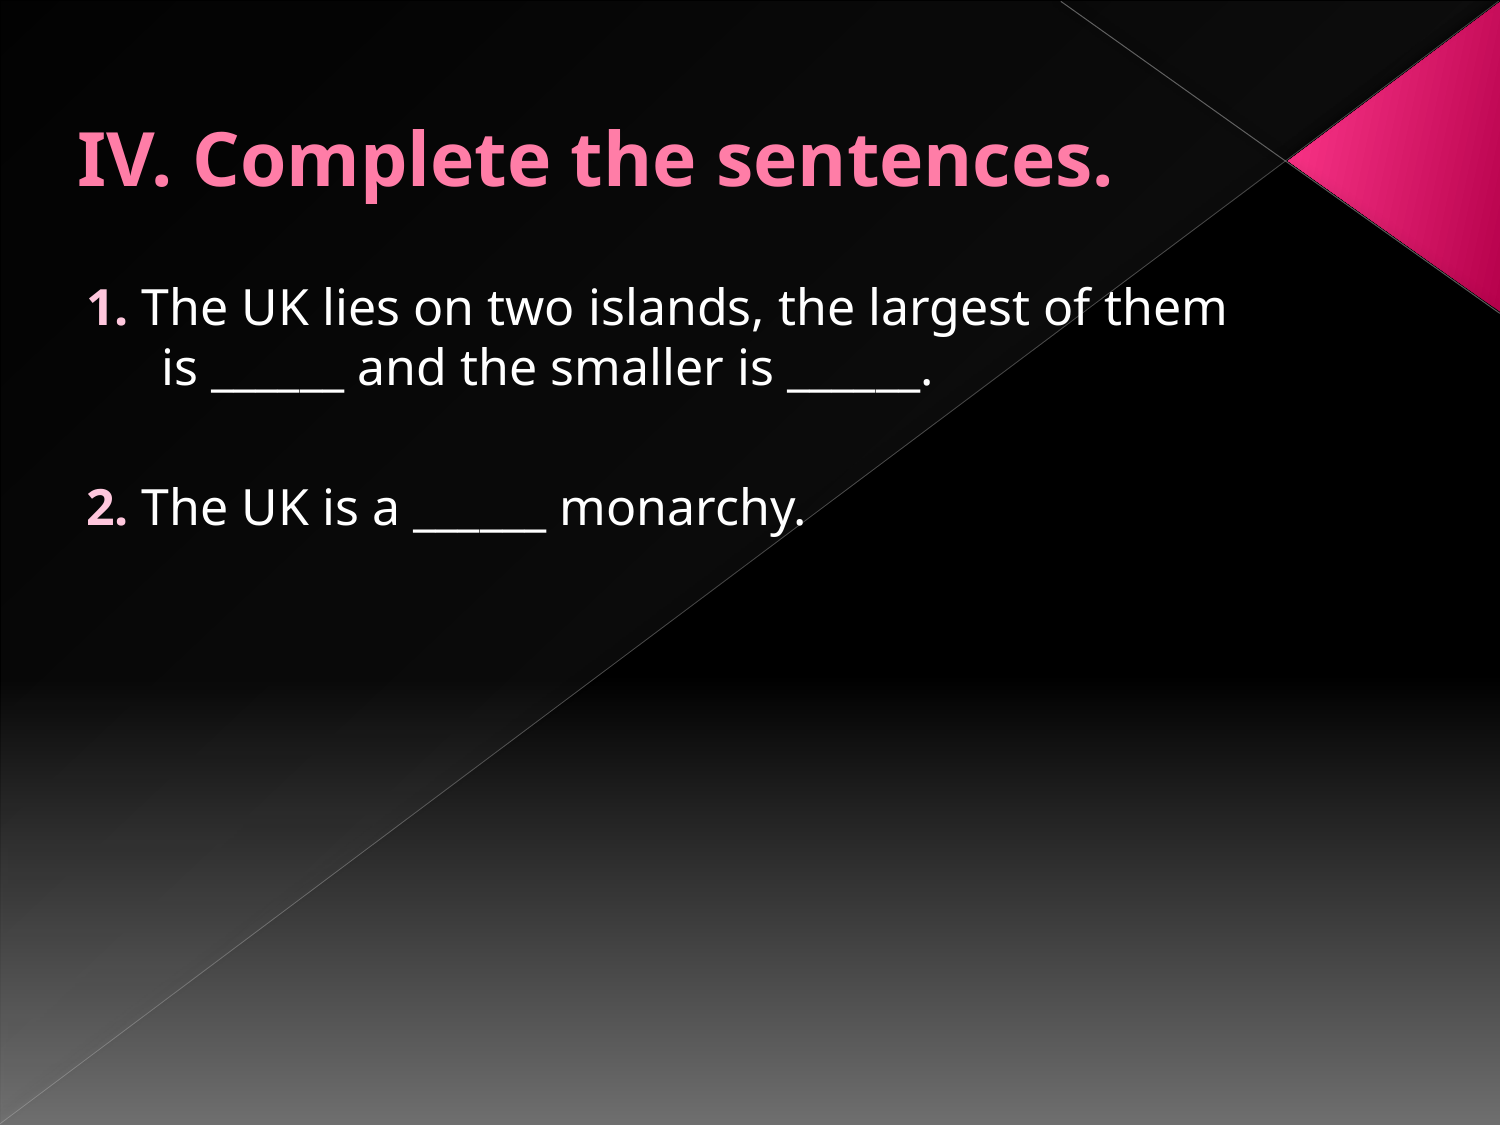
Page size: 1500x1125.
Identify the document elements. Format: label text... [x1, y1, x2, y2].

title IV. Complete the sentences. [62, 44, 1250, 267]
list 1. The UK lies on two islands, the largest of them is ______ and the smaller is ______. 2. The UK is a ______ monarchy. [62, 267, 1278, 915]
